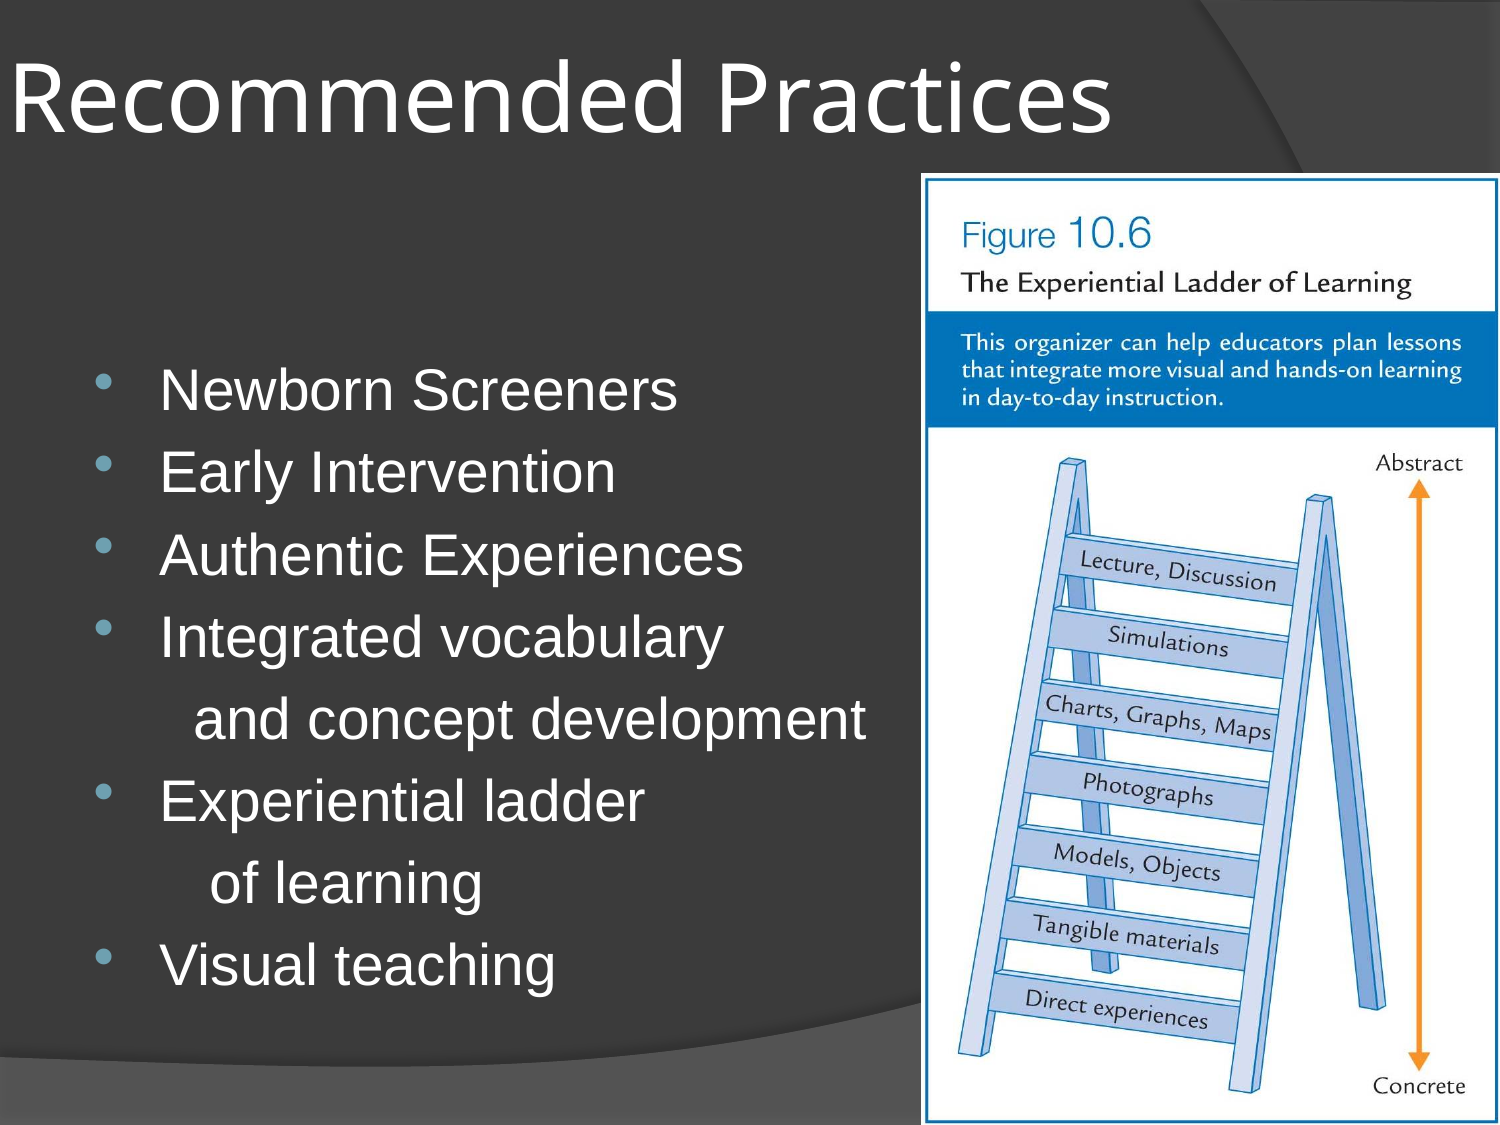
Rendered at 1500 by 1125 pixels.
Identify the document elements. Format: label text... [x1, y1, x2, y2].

picture [921, 173, 1500, 1125]
title Recommended Practices [0, 0, 1225, 188]
list Newborn Screeners Early Intervention Authentic Experiences Integrated vocabulary and concept development Experiential ladder of learning Visual teaching [75, 262, 911, 1005]
